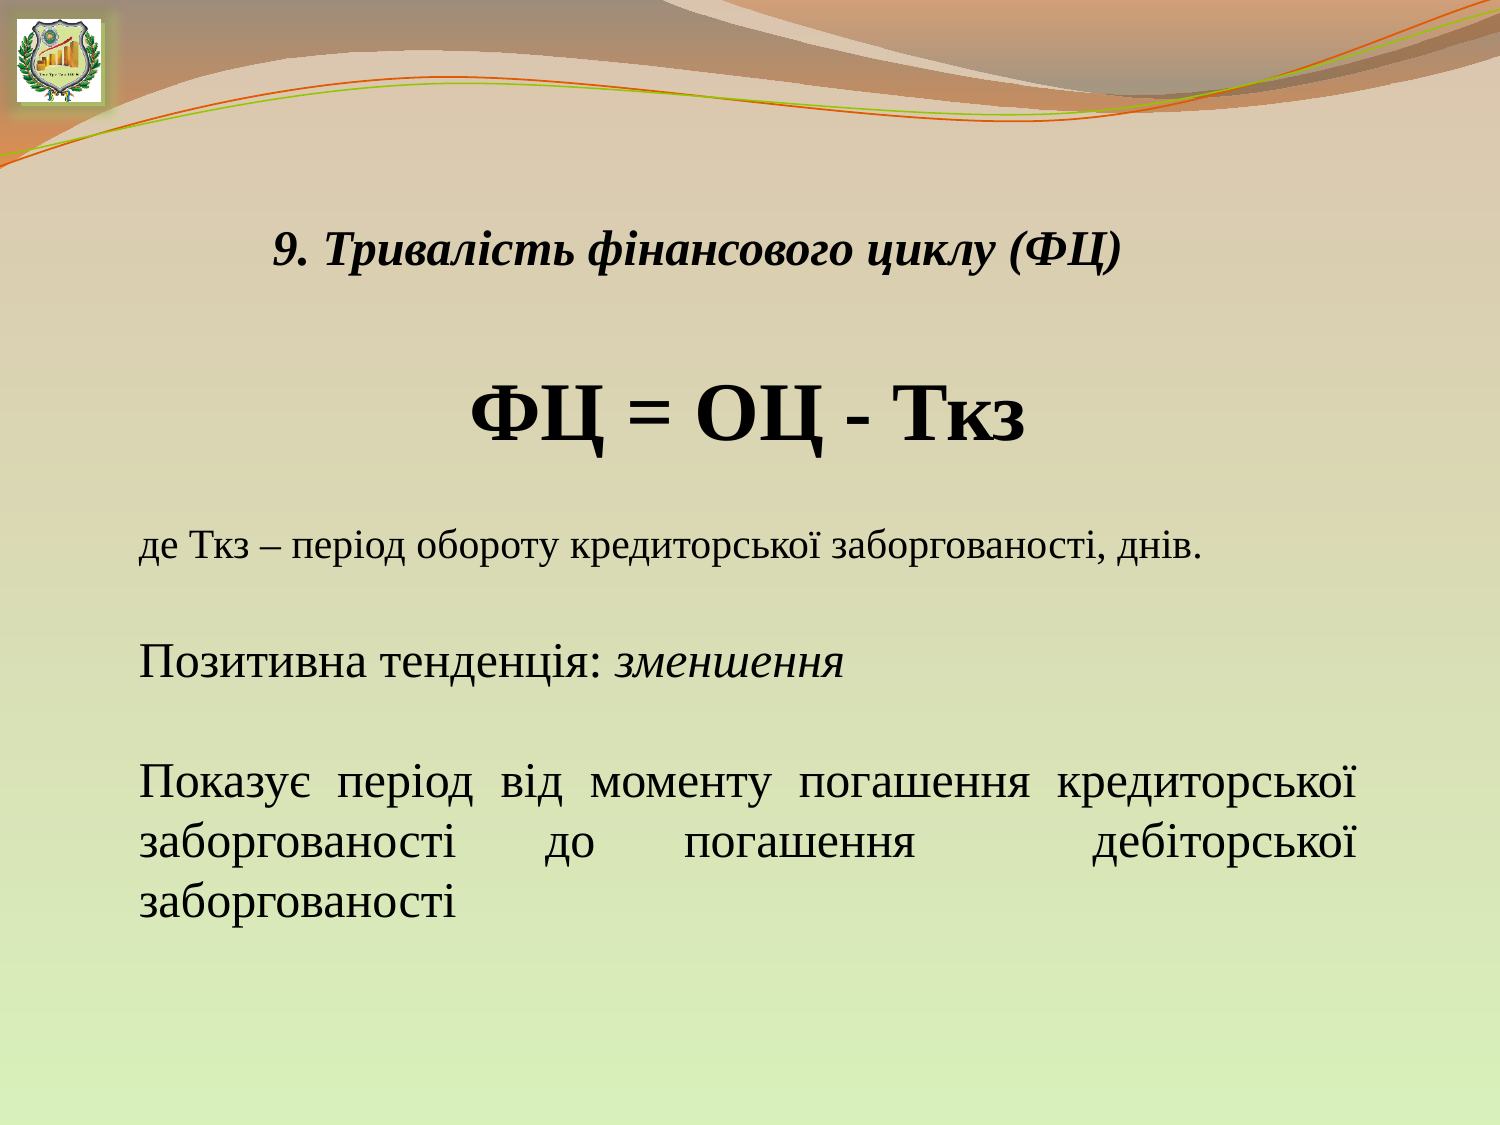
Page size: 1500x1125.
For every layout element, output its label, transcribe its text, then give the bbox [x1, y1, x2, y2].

text_box 9. Тривалість фінансового циклу (ФЦ) [257, 208, 1139, 283]
picture [17, 18, 101, 102]
text_box ФЦ = ОЦ - Ткз де Ткз – період обороту кредиторської заборгованості, днів. Позитивна тенденція: зменшення Показує період від моменту погашення кредиторської заборгованості до погашення дебіторської заборгованості [123, 349, 1372, 935]
